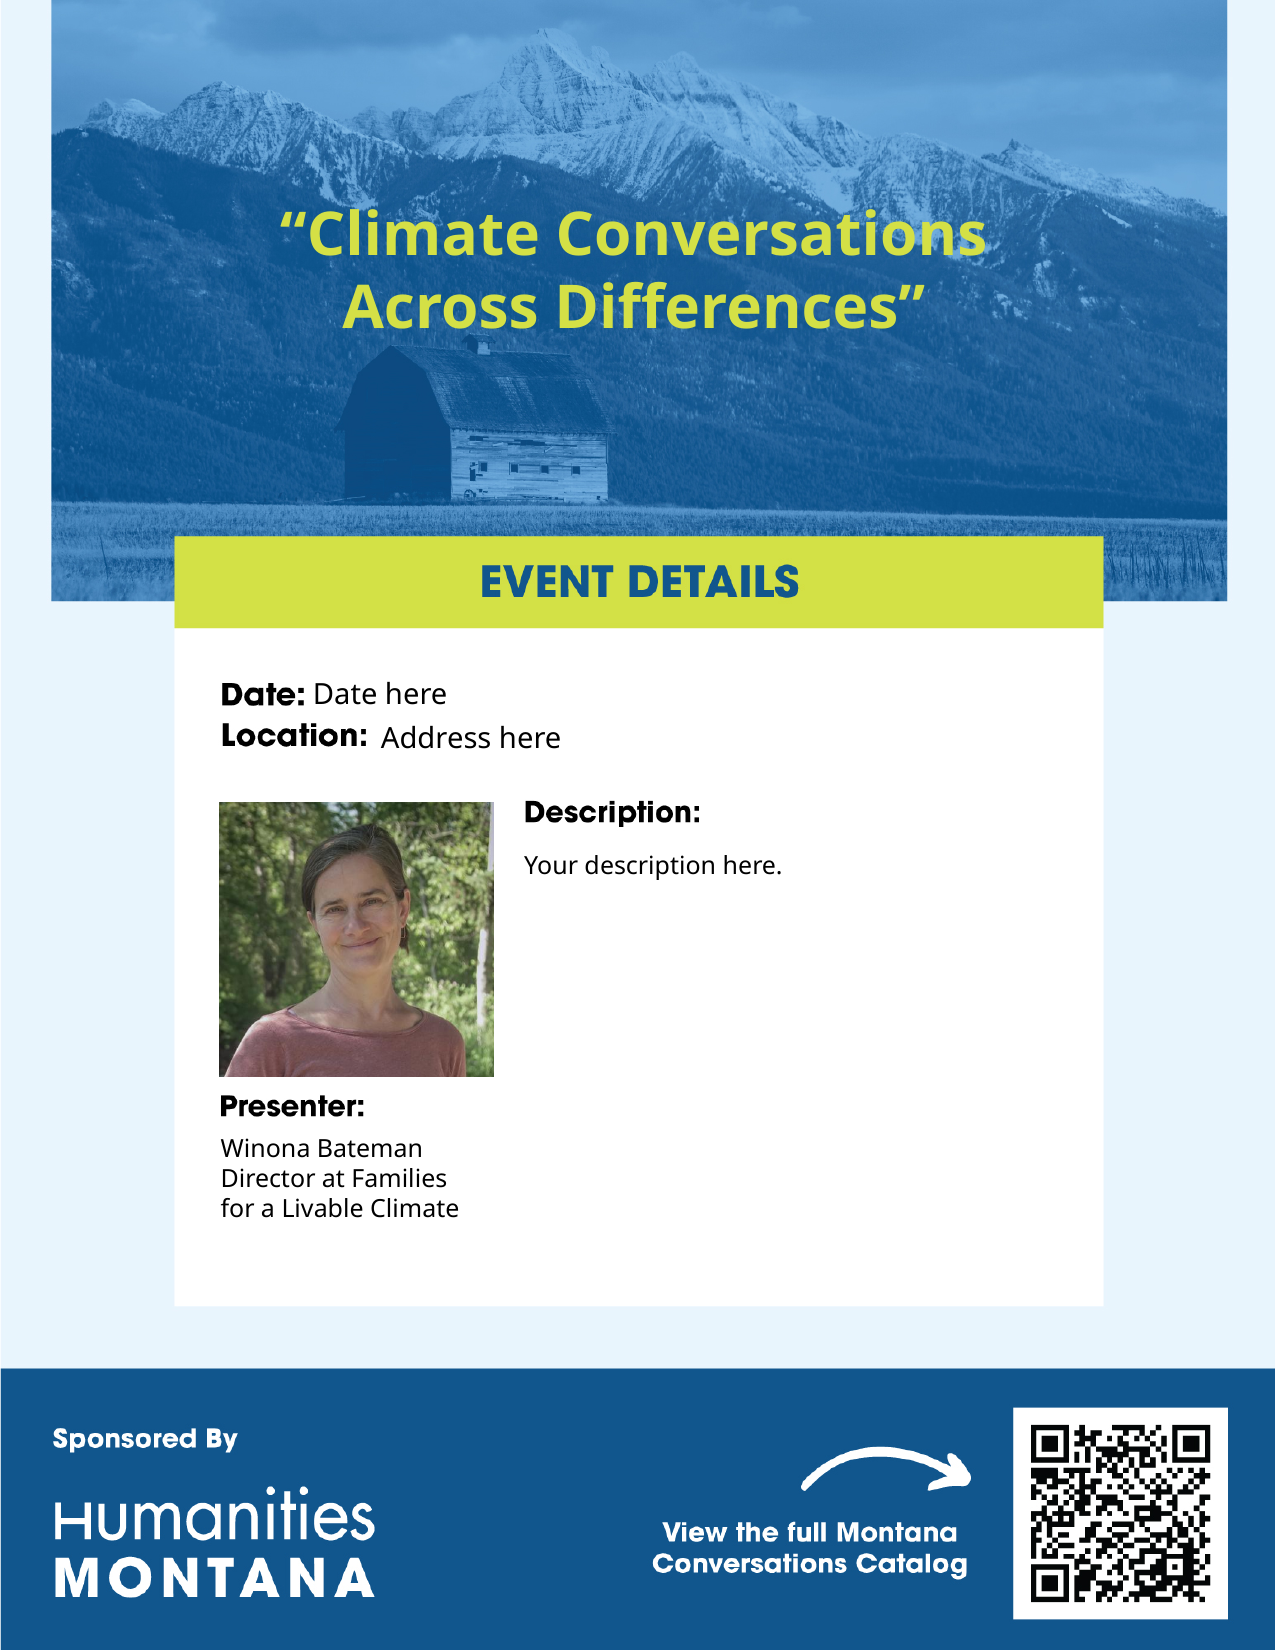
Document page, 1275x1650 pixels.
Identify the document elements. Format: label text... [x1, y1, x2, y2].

text_box Date here [297, 660, 932, 726]
text_box Your description here. [509, 834, 1033, 895]
text_box “Climate Conversations Across Differences” [169, 180, 1099, 356]
text_box [169, 132, 1099, 166]
text_box [159, 166, 1099, 233]
text_box Address here [365, 704, 1233, 770]
picture [0, 0, 1275, 1650]
text_box Winona Bateman Director at Families for a Livable Climate [205, 1117, 480, 1238]
